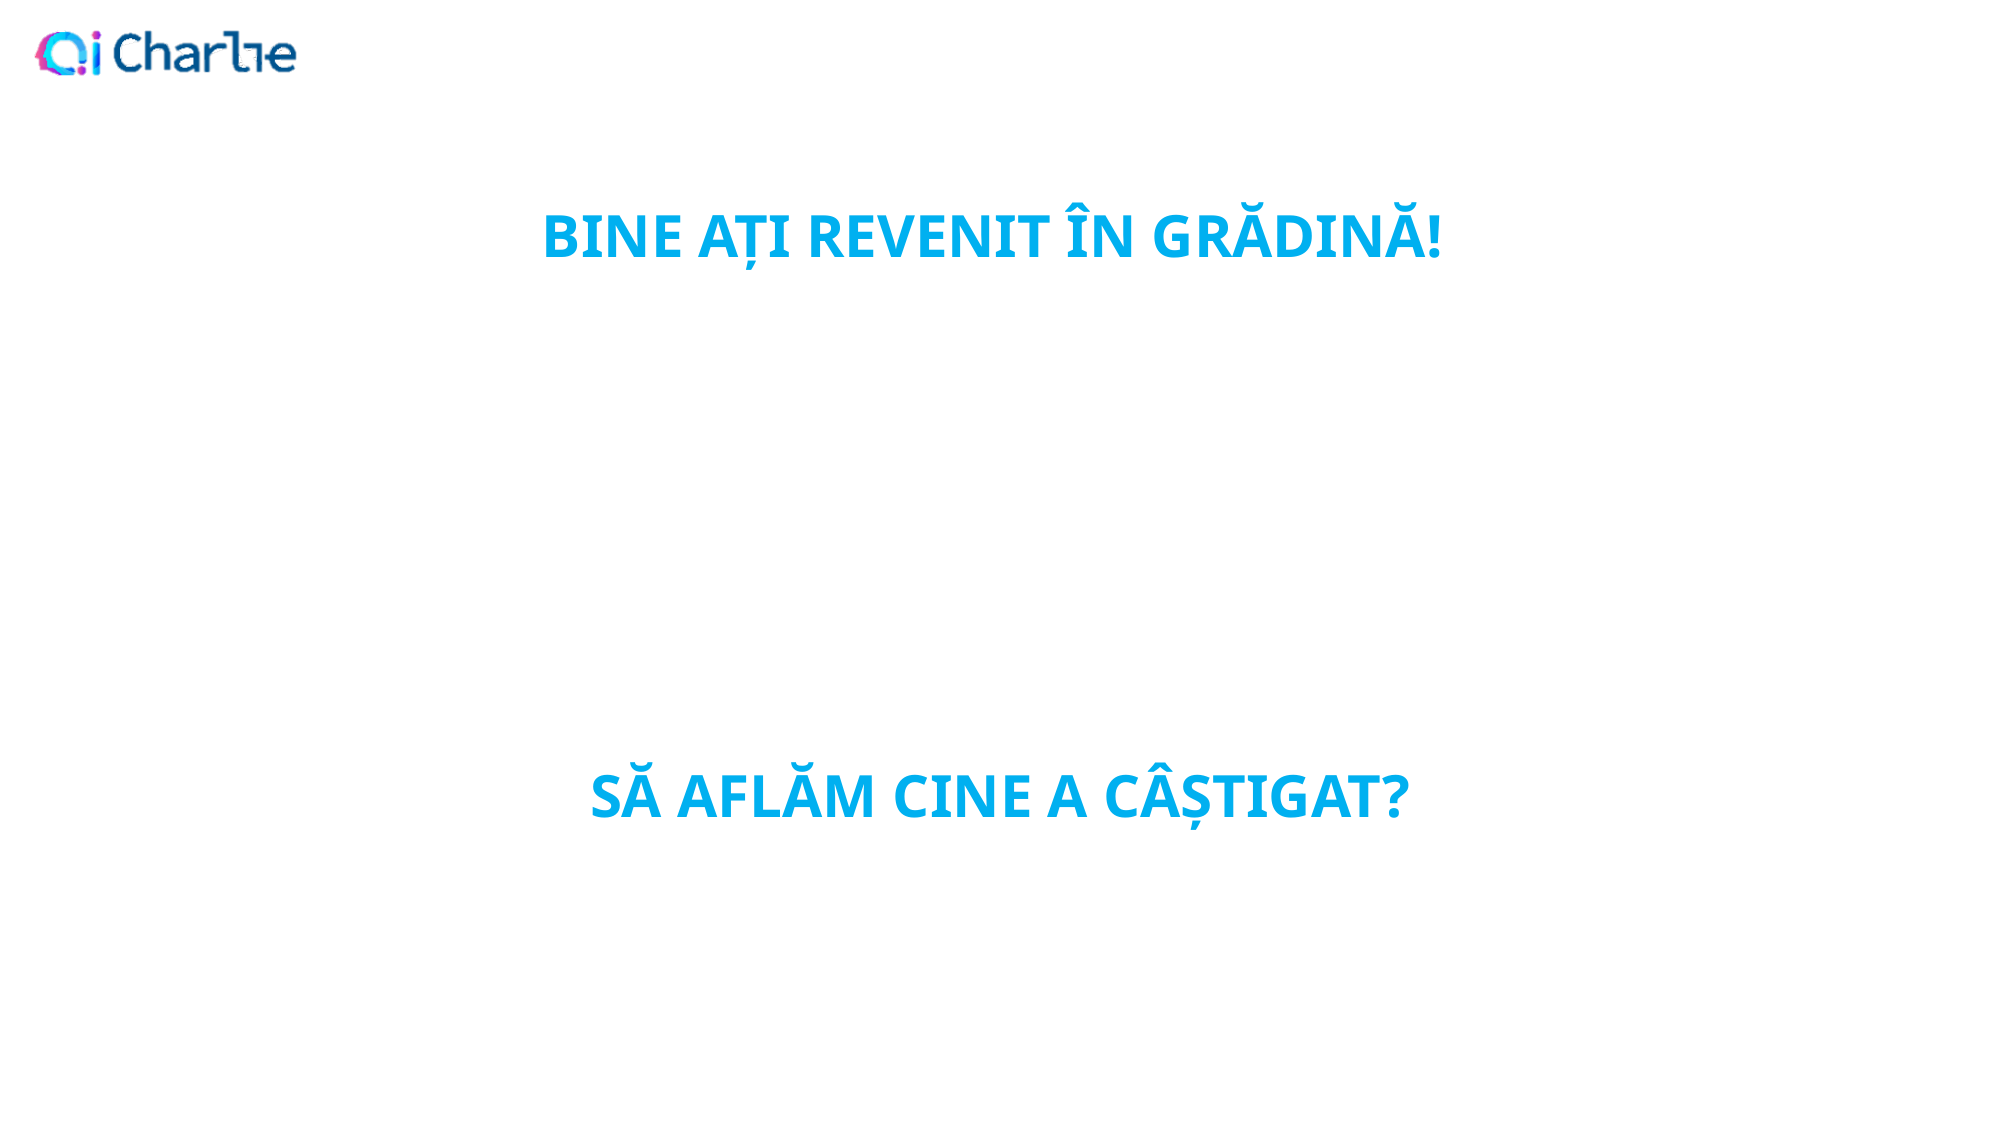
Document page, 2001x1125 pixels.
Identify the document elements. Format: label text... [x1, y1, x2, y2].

picture [107, 27, 303, 79]
text_box BINE AȚI REVENIT ÎN GRĂDINĂ! SĂ AFLĂM CINE A CÂȘTIGAT? [0, 191, 2000, 837]
picture [33, 28, 104, 76]
